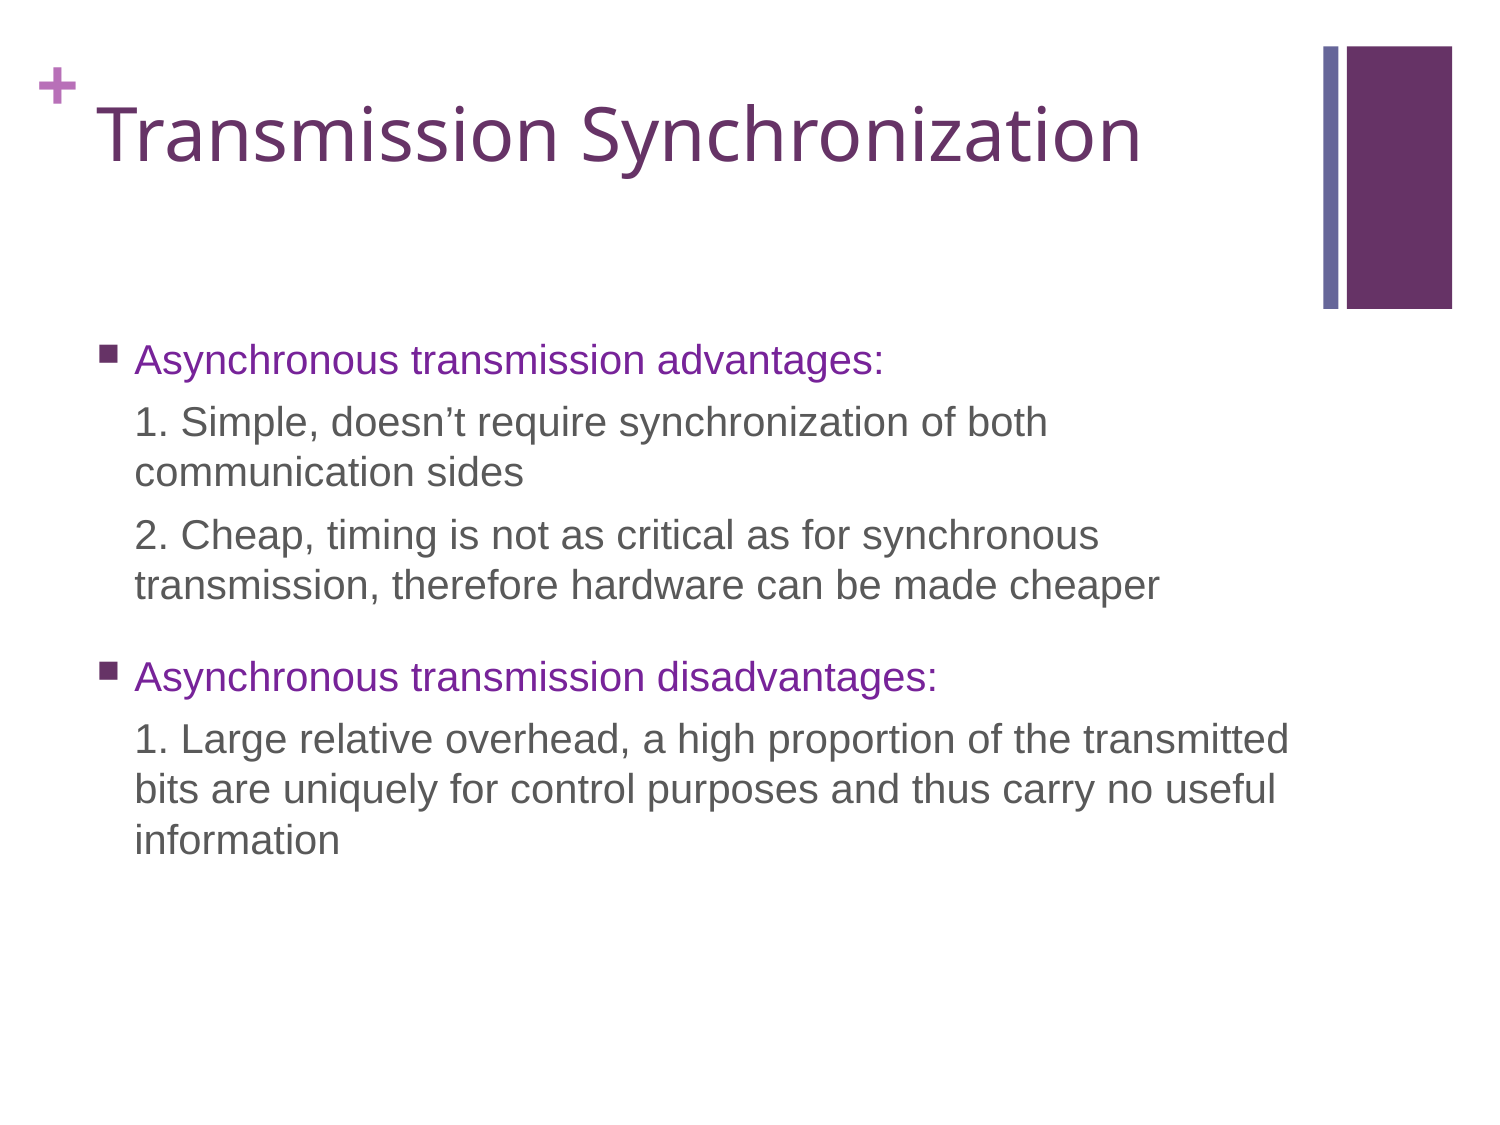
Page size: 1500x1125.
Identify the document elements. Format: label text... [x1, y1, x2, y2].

title Transmission Synchronization [81, 79, 1322, 263]
list Asynchronous transmission advantages: 1. Simple, doesn’t require synchronization of both communication sides 2. Cheap, timing is not as critical as for synchronous transmission, therefore hardware can be made cheaper Asynchronous transmission disadvantages: 1. Large relative overhead, a high proportion of the transmitted bits are uniquely for control purposes and thus carry no useful information [81, 324, 1322, 1005]
